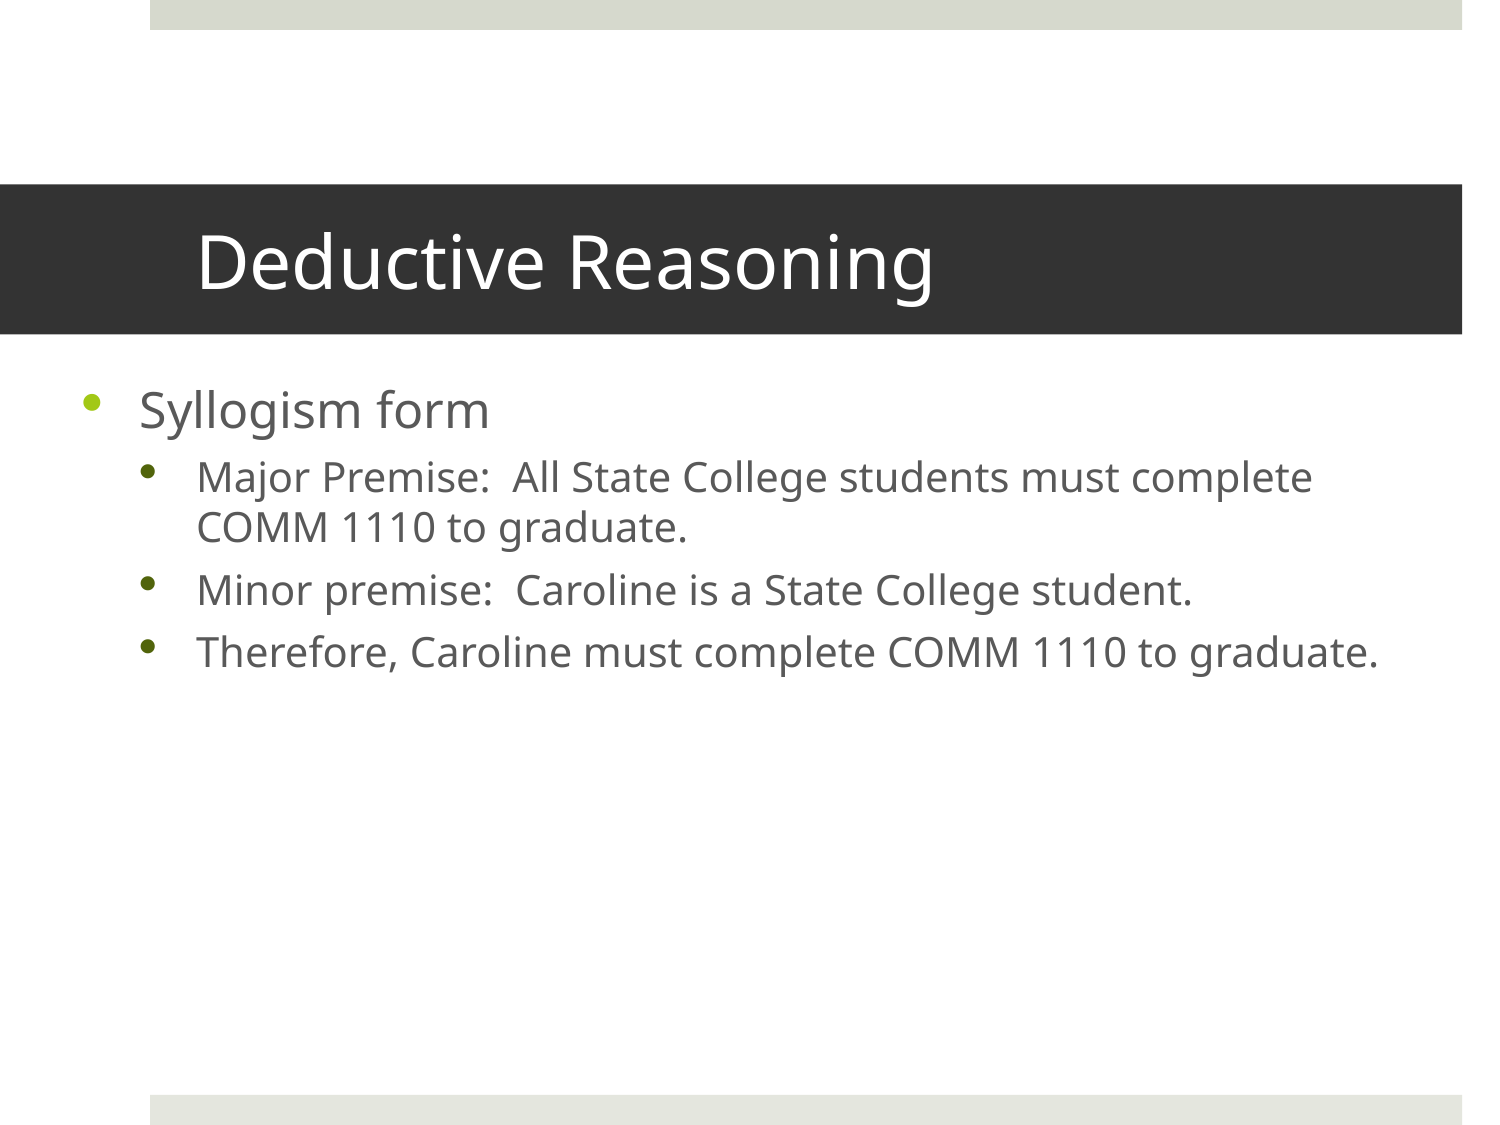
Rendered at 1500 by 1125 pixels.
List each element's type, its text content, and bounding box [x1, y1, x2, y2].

list Syllogism form Major Premise: All State College students must complete COMM 1110 to graduate. Minor premise: Caroline is a State College student. Therefore, Caroline must complete COMM 1110 to graduate. [68, 370, 1432, 1085]
title Deductive Reasoning [0, 184, 1463, 335]
